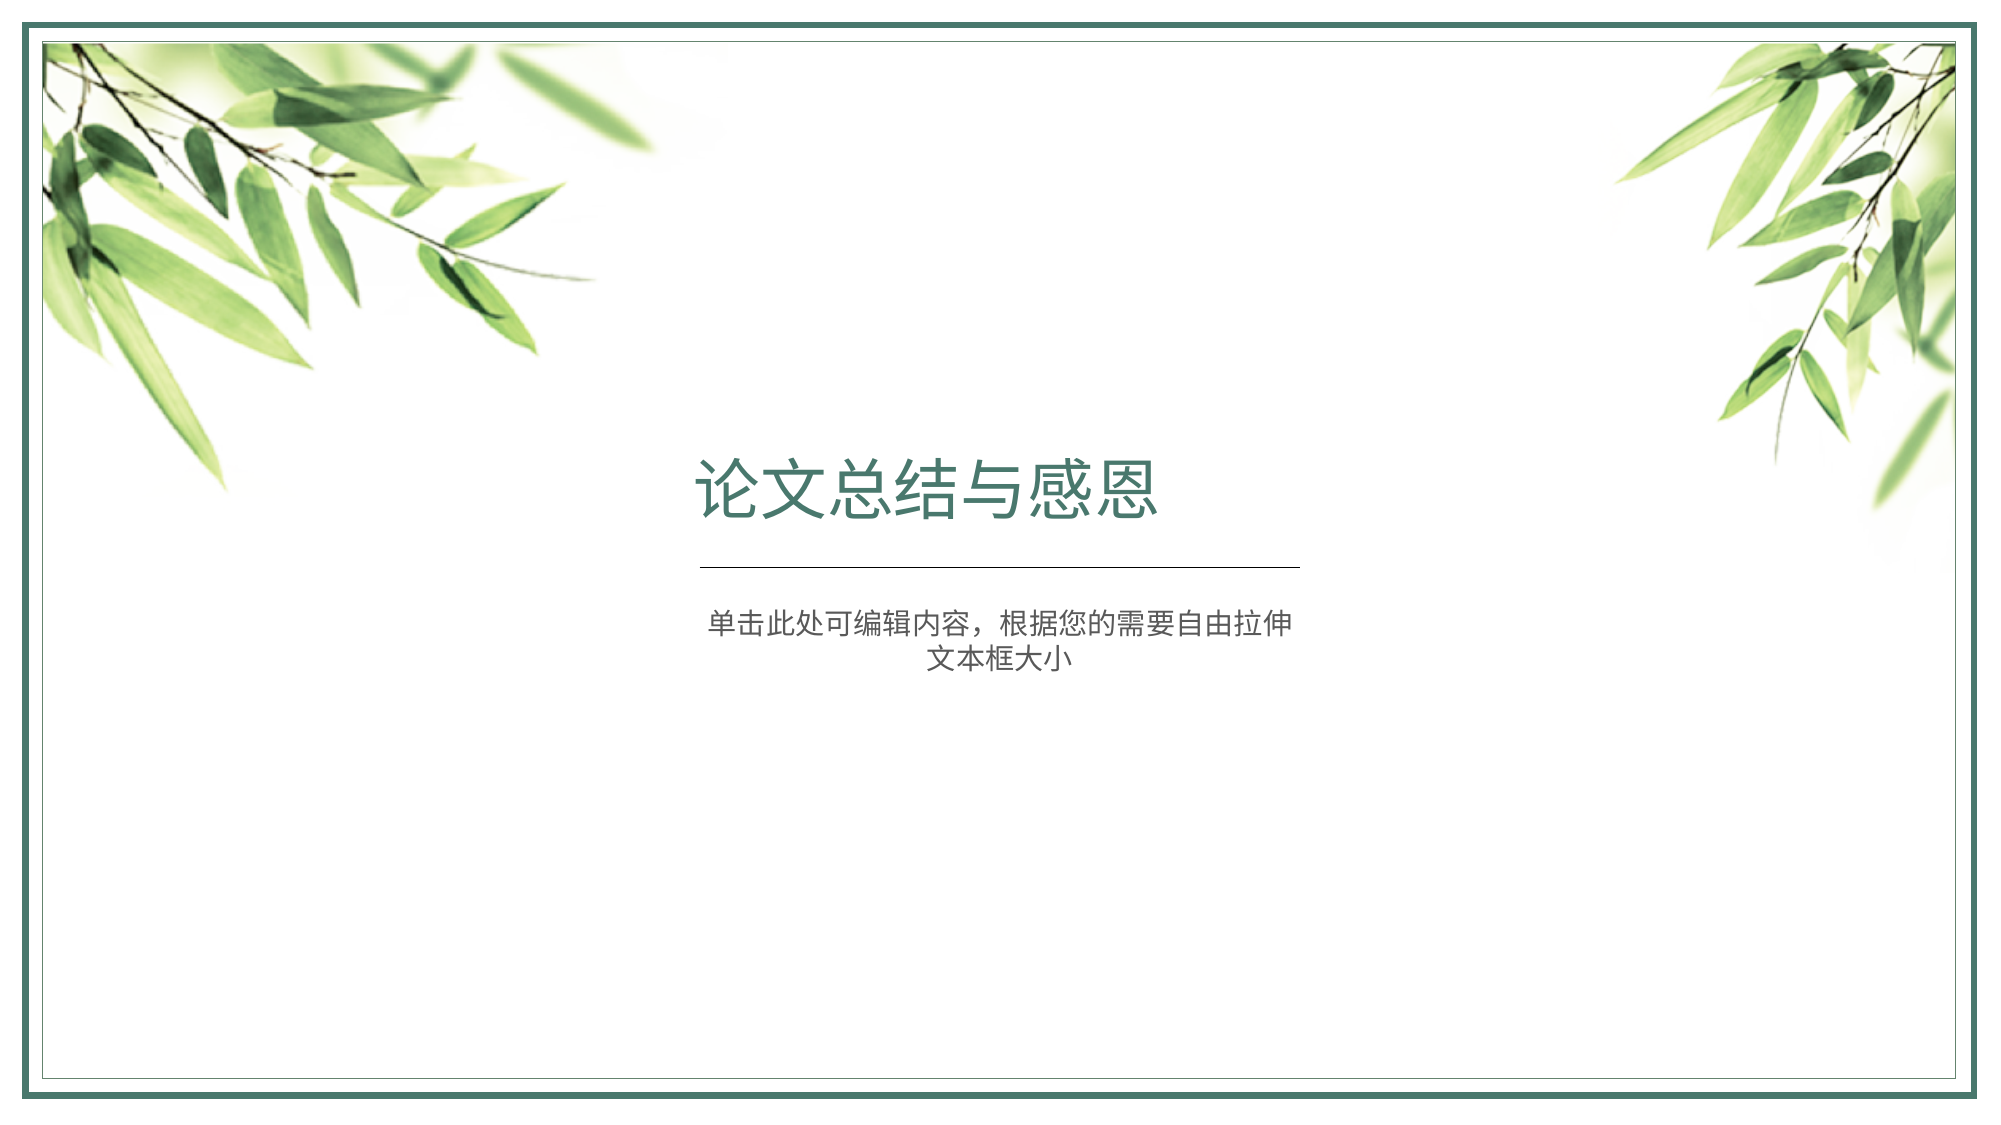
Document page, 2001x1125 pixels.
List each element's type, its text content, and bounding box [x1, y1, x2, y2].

text_box 论文总结与感恩 [678, 440, 1322, 536]
text_box 单击此处可编辑内容，根据您的需要自由拉伸文本框大小 [686, 597, 1314, 683]
text_box [25, 24, 1975, 1097]
text_box [42, 41, 1956, 1080]
picture [42, 0, 728, 674]
picture [1516, 41, 1956, 573]
